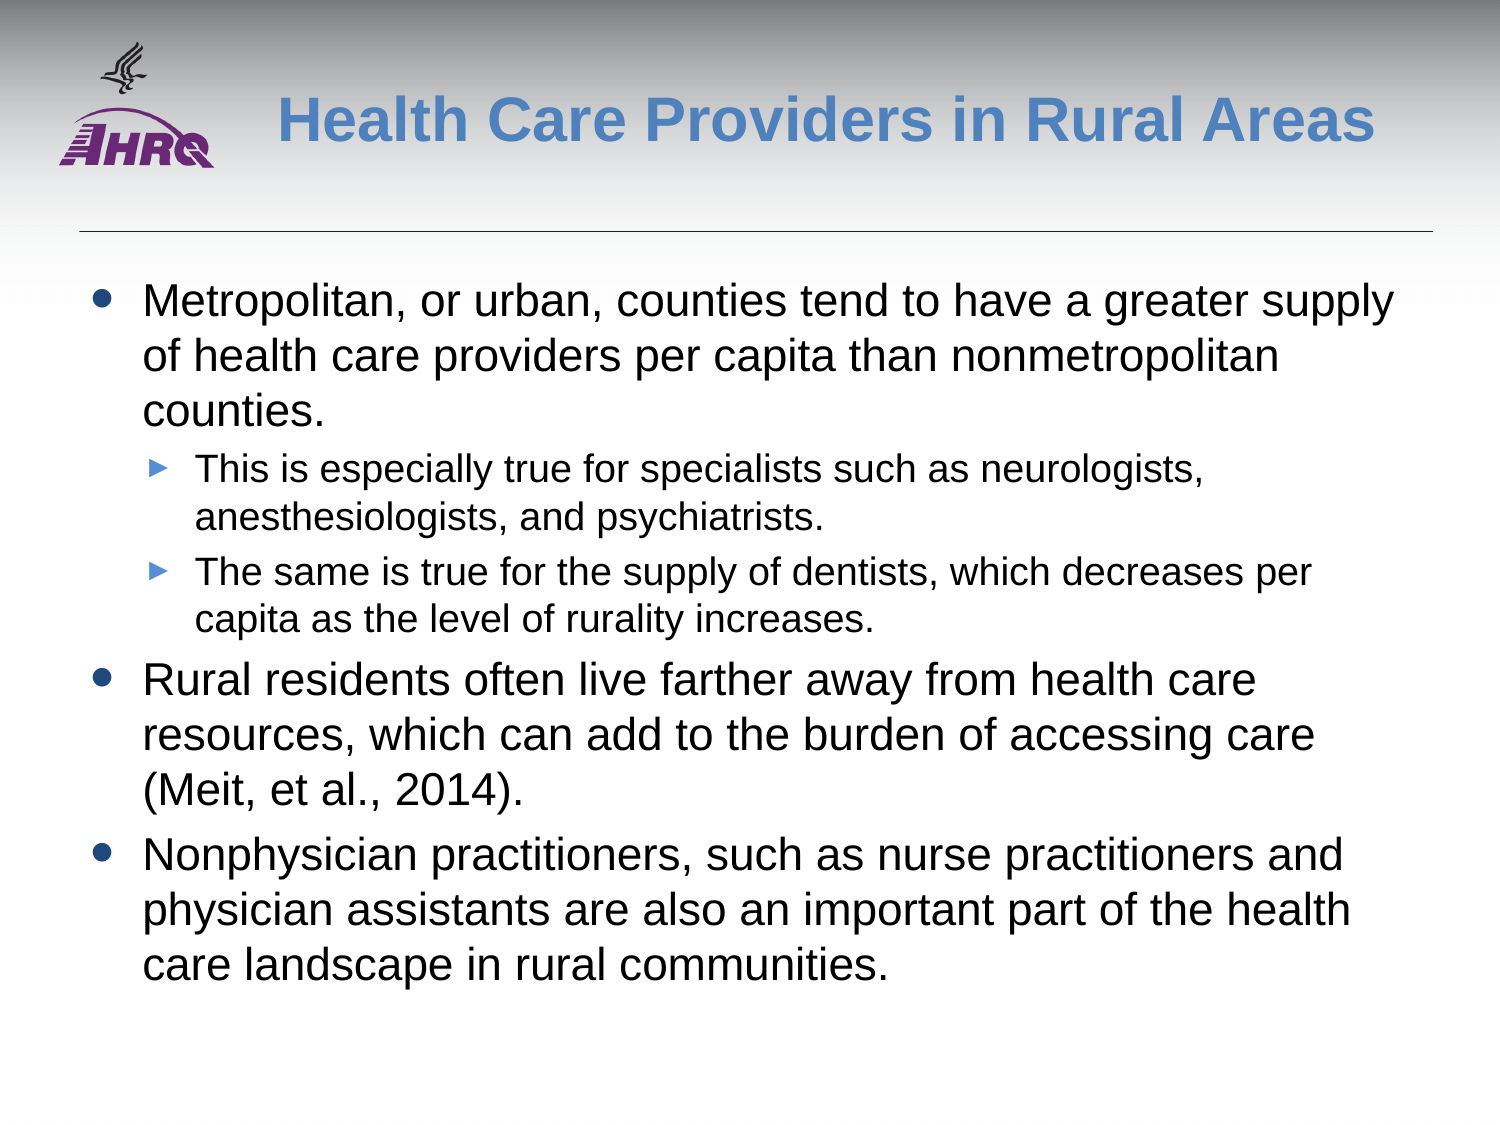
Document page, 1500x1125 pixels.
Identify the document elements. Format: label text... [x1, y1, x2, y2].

title Health Care Providers in Rural Areas [262, 45, 1425, 188]
list Metropolitan, or urban, counties tend to have a greater supply of health care providers per capita than nonmetropolitan counties. This is especially true for specialists such as neurologists, anesthesiologists, and psychiatrists. The same is true for the supply of dentists, which decreases per capita as the level of rurality increases. Rural residents often live farther away from health care resources, which can add to the burden of accessing care (Meit, et al., 2014). Nonphysician practitioners, such as nurse practitioners and physician assistants are also an important part of the health care landscape in rural communities. [75, 262, 1425, 1005]
picture [0, 0, 1500, 1125]
